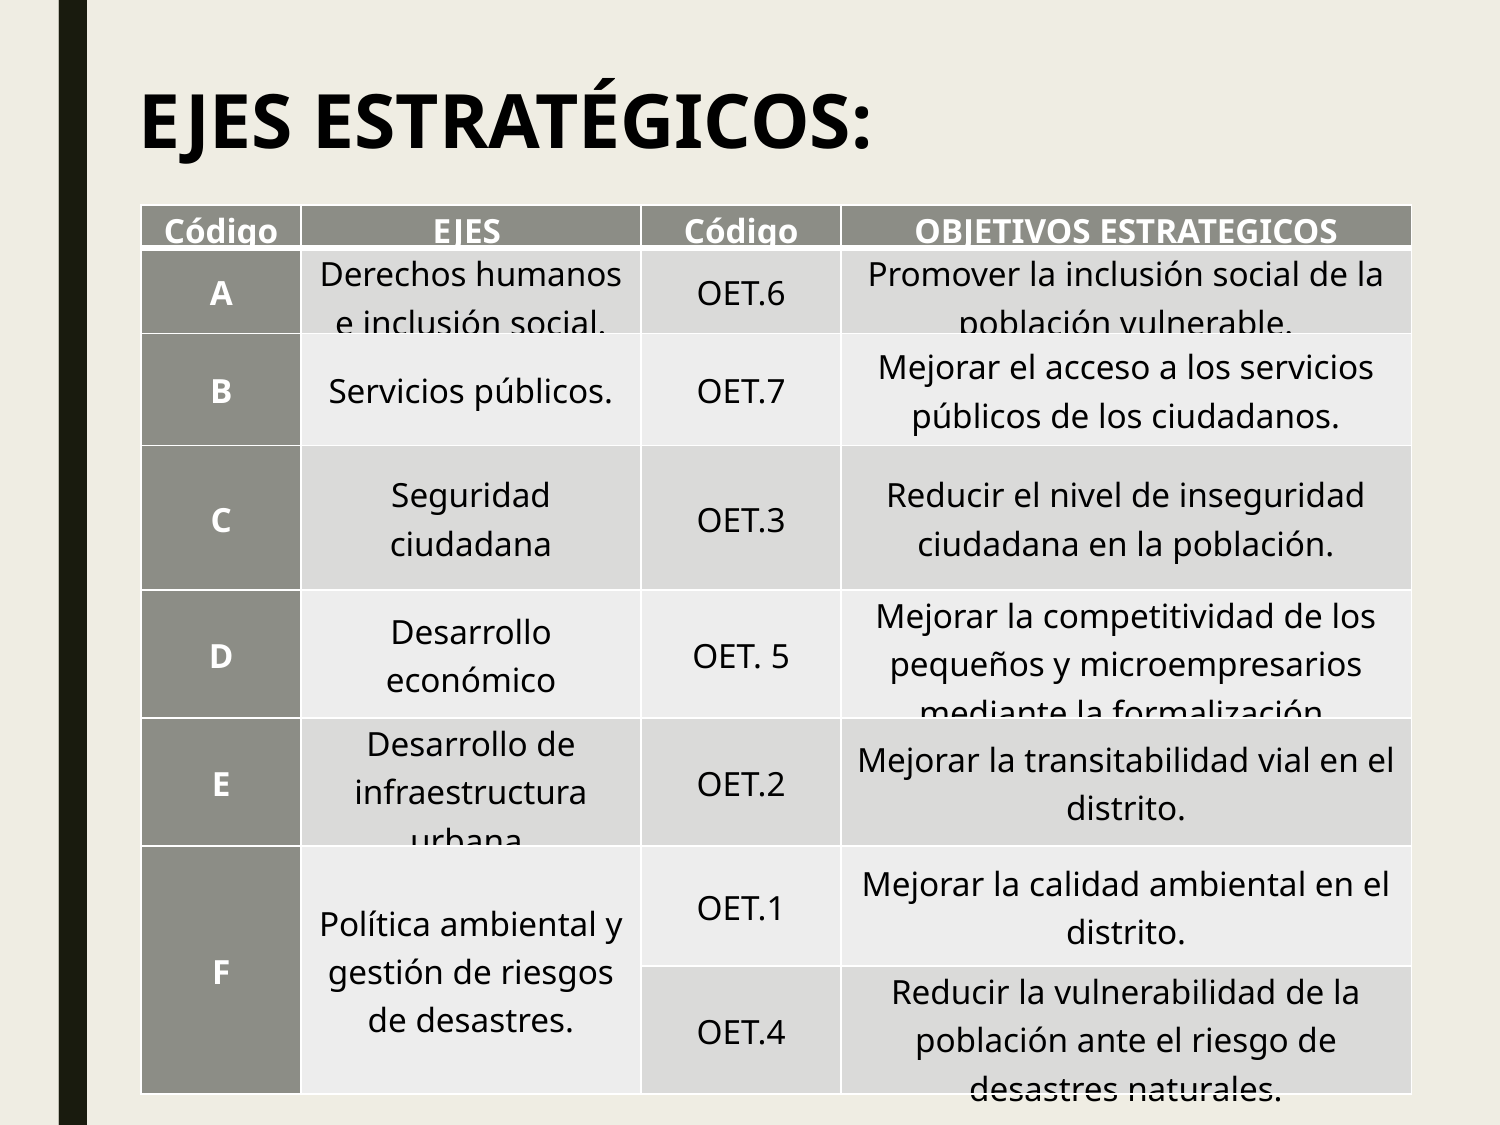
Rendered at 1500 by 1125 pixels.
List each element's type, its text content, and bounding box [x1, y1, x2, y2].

table_cell Servicios públicos. [302, 334, 640, 445]
text_box EJES ESTRATÉGICOS: [123, 66, 1317, 172]
table_cell A [142, 251, 300, 333]
table_cell Política ambiental y gestión de riesgos de desastres. [302, 847, 640, 1093]
table_header EJES [302, 206, 640, 245]
table_cell Promover la inclusión social de la población vulnerable. [842, 251, 1411, 333]
table_cell OET.6 [642, 251, 840, 333]
table_cell Desarrollo de infraestructura urbana. [302, 719, 640, 845]
table_cell Mejorar la calidad ambiental en el distrito. [842, 847, 1411, 965]
table_header Código [642, 206, 840, 245]
table_cell E [142, 719, 300, 845]
table_cell D [142, 591, 300, 717]
table_header Código [142, 206, 300, 245]
table_cell Mejorar la transitabilidad vial en el distrito. [842, 719, 1411, 845]
table_cell Seguridad ciudadana [302, 446, 640, 589]
table_cell Mejorar el acceso a los servicios públicos de los ciudadanos. [842, 334, 1411, 445]
table_cell Mejorar la competitividad de los pequeños y microempresarios mediante la formalización. [842, 591, 1411, 717]
table_cell OET.7 [642, 334, 840, 445]
table_cell OET.3 [642, 446, 840, 589]
table_header OBJETIVOS ESTRATEGICOS [842, 206, 1411, 245]
table_cell OET.1 [642, 847, 840, 965]
table_cell OET.4 [642, 967, 840, 1093]
table_cell B [142, 334, 300, 445]
table_cell C [142, 446, 300, 589]
table_cell Reducir el nivel de inseguridad ciudadana en la población. [842, 446, 1411, 589]
table_cell OET.2 [642, 719, 840, 845]
table_cell F [142, 847, 300, 1093]
table_cell Derechos humanos e inclusión social. [302, 251, 640, 333]
table_cell Desarrollo económico [302, 591, 640, 717]
table_cell Reducir la vulnerabilidad de la población ante el riesgo de desastres naturales. [842, 967, 1411, 1093]
table_cell OET. 5 [642, 591, 840, 717]
